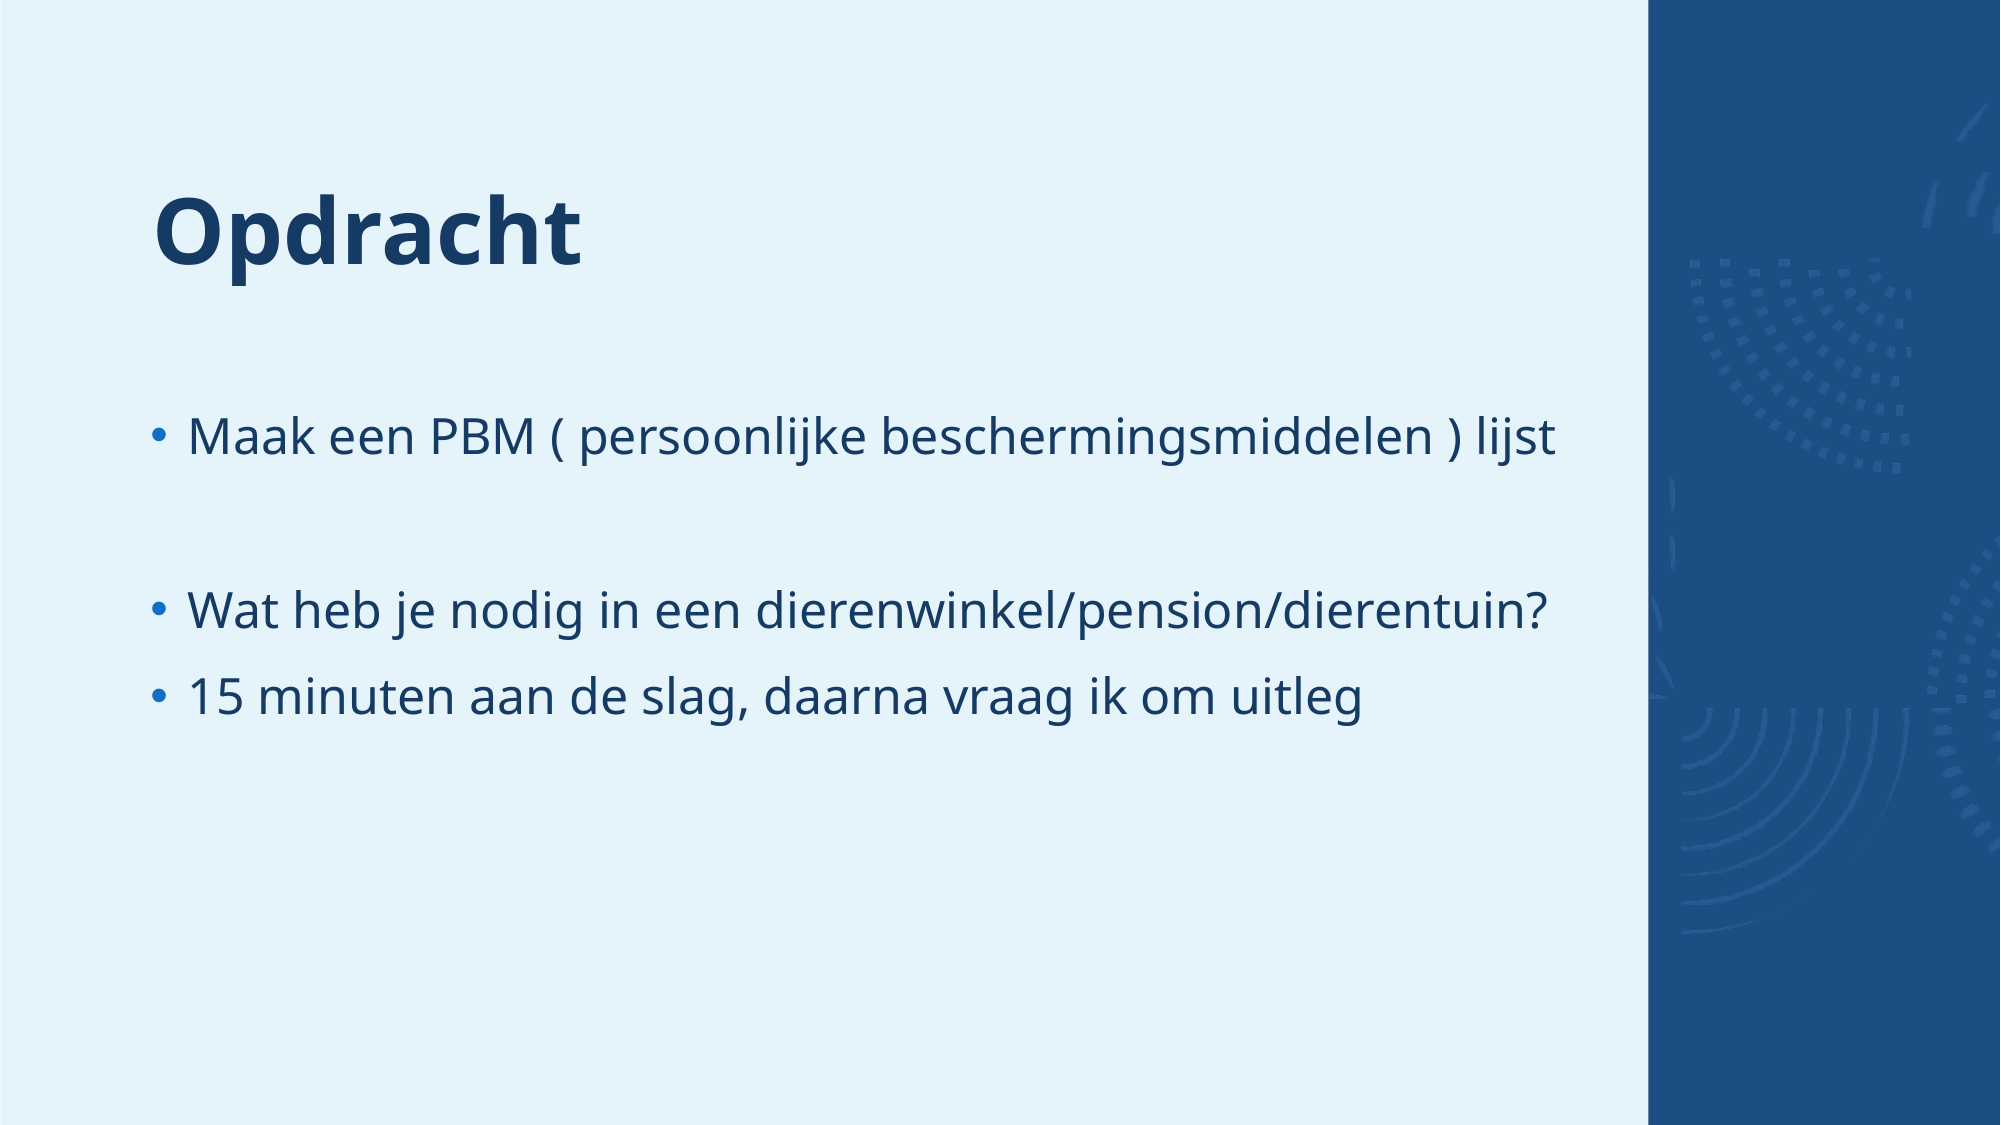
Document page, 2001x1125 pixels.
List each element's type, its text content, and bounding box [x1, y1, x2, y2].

title Opdracht [137, 91, 1575, 365]
text_box [1647, 0, 2000, 1125]
text_box [0, 0, 1647, 1125]
list Maak een PBM ( persoonlijke beschermingsmiddelen ) lijst Wat heb je nodig in een dierenwinkel/pension/dierentuin? 15 minuten aan de slag, daarna vraag ik om uitleg [135, 391, 1573, 1003]
